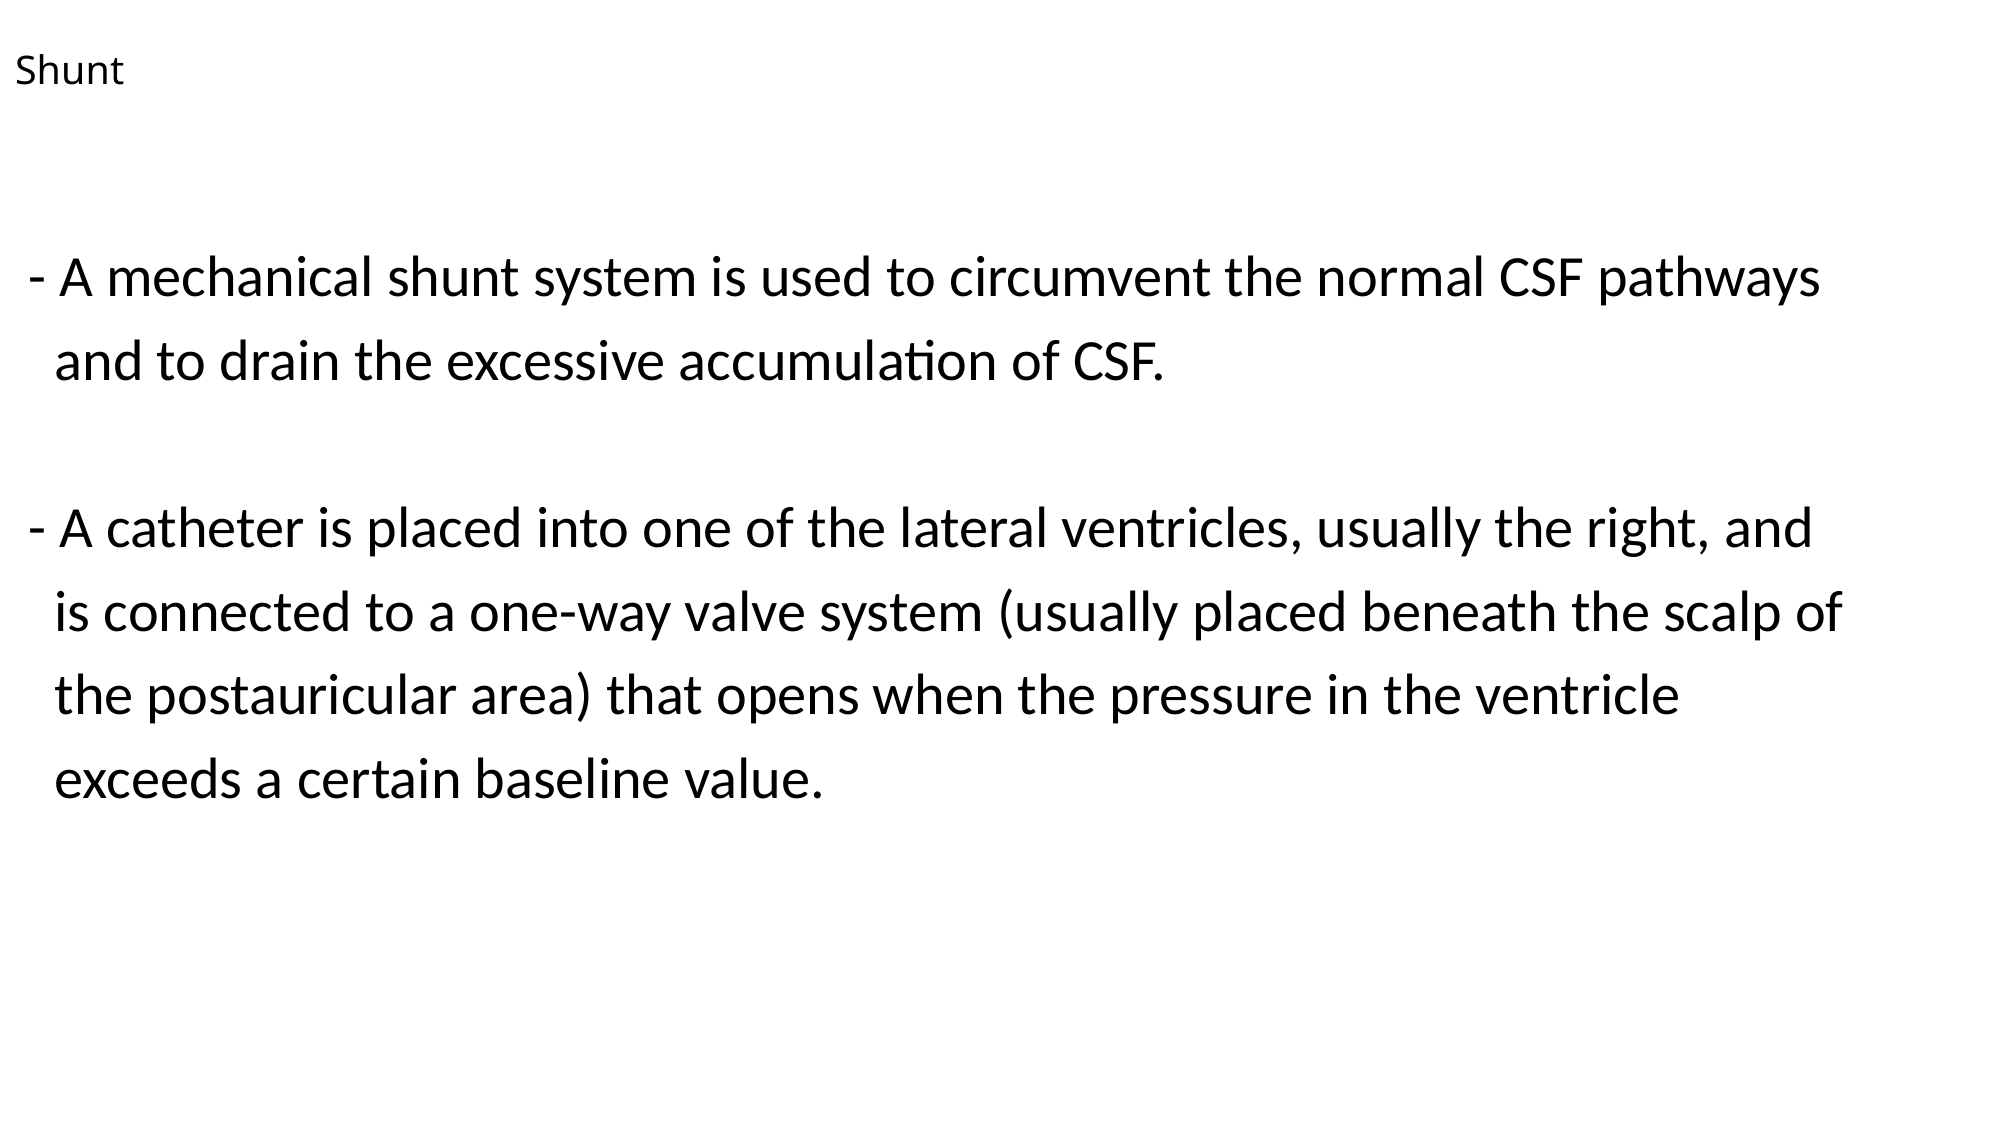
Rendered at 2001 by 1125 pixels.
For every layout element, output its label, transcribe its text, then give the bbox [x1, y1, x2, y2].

list - A mechanical shunt system is used to circumvent the normal CSF pathways and to drain the excessive accumulation of CSF. - A catheter is placed into one of the lateral ventricles, usually the right, and is connected to a one-way valve system (usually placed beneath the scalp of the postauricular area) that opens when the pressure in the ventricle exceeds a certain baseline value. [0, 147, 1863, 1014]
title Shunt [0, 0, 1863, 147]
